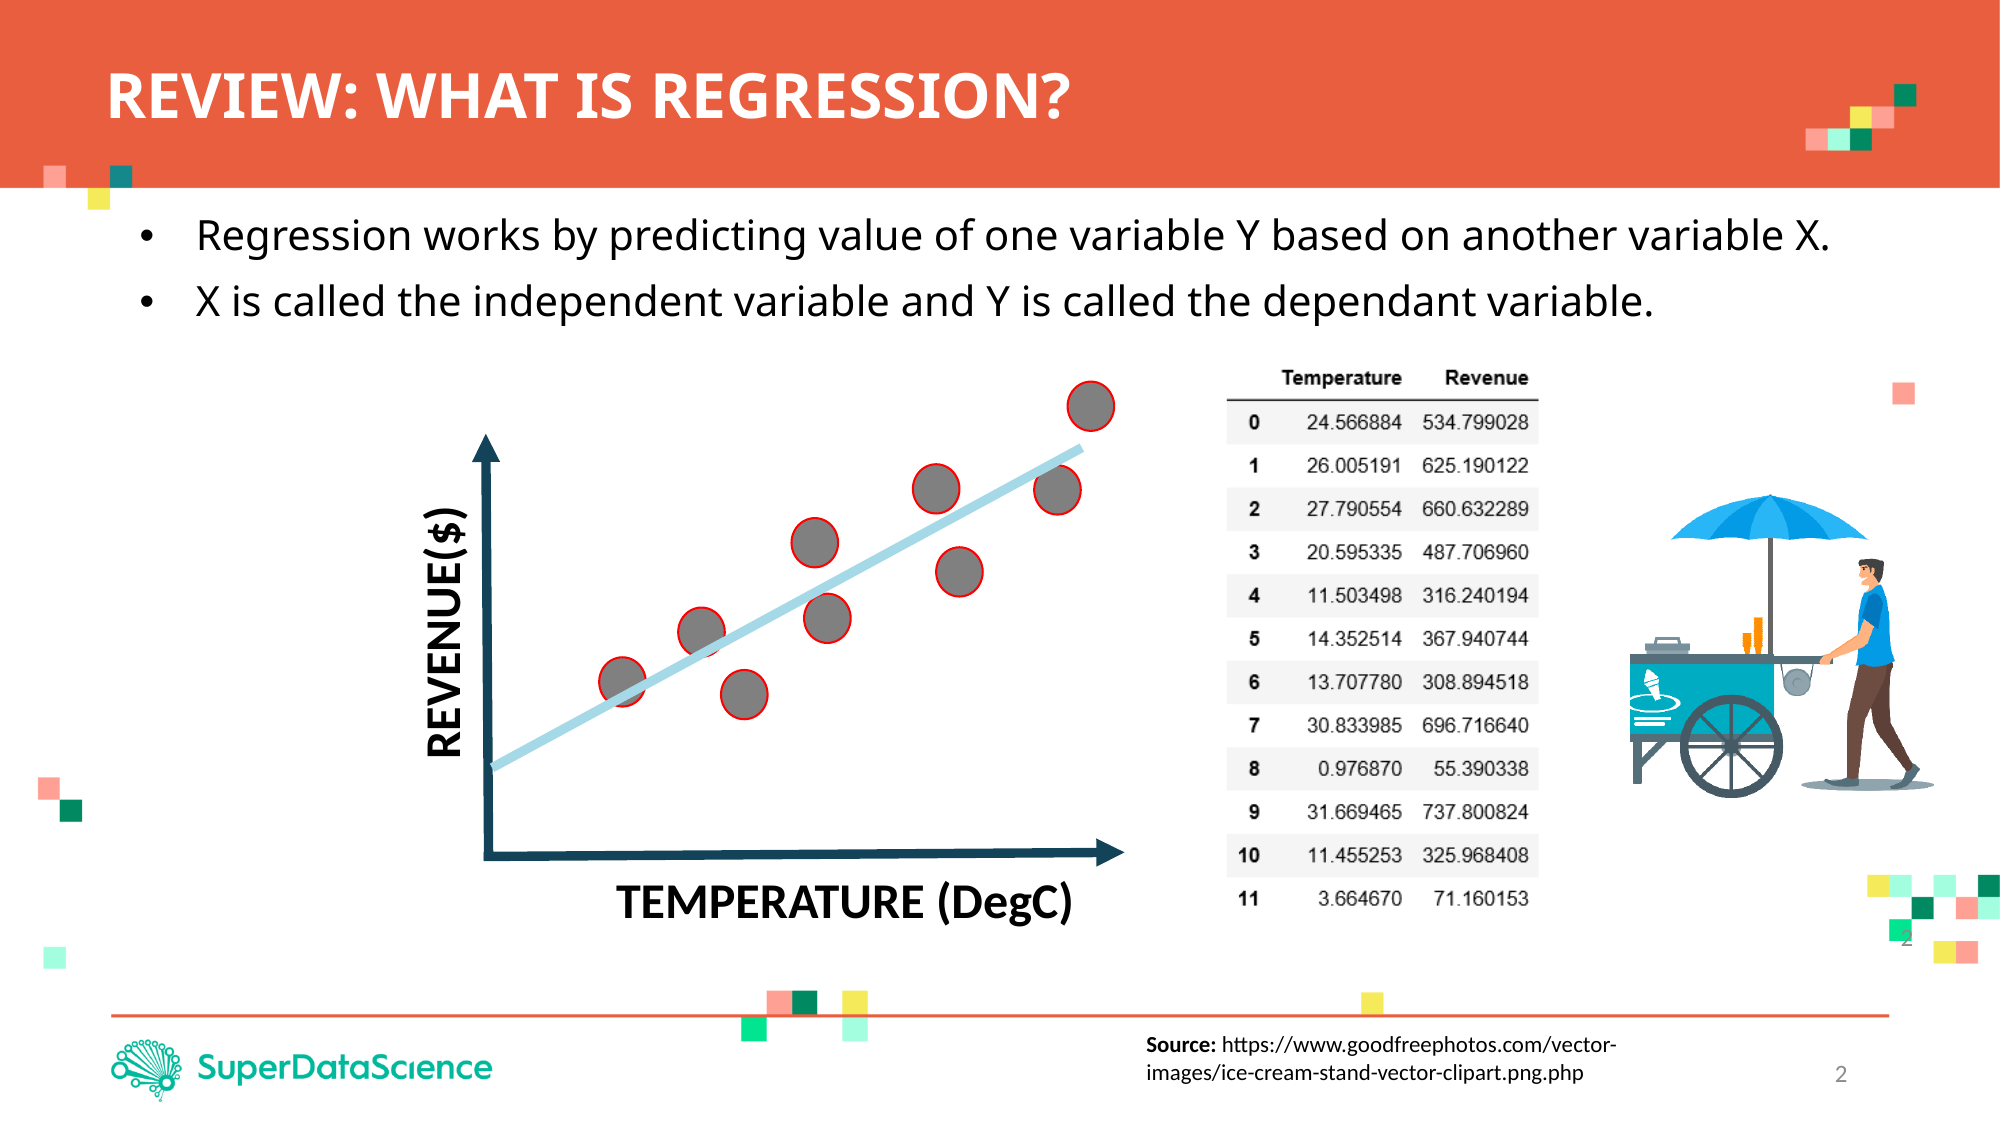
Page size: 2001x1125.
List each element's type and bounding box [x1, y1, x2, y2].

picture [0, 0, 2000, 1125]
text_box [489, 852, 1125, 857]
text_box [485, 433, 489, 861]
text_box [491, 447, 1082, 768]
